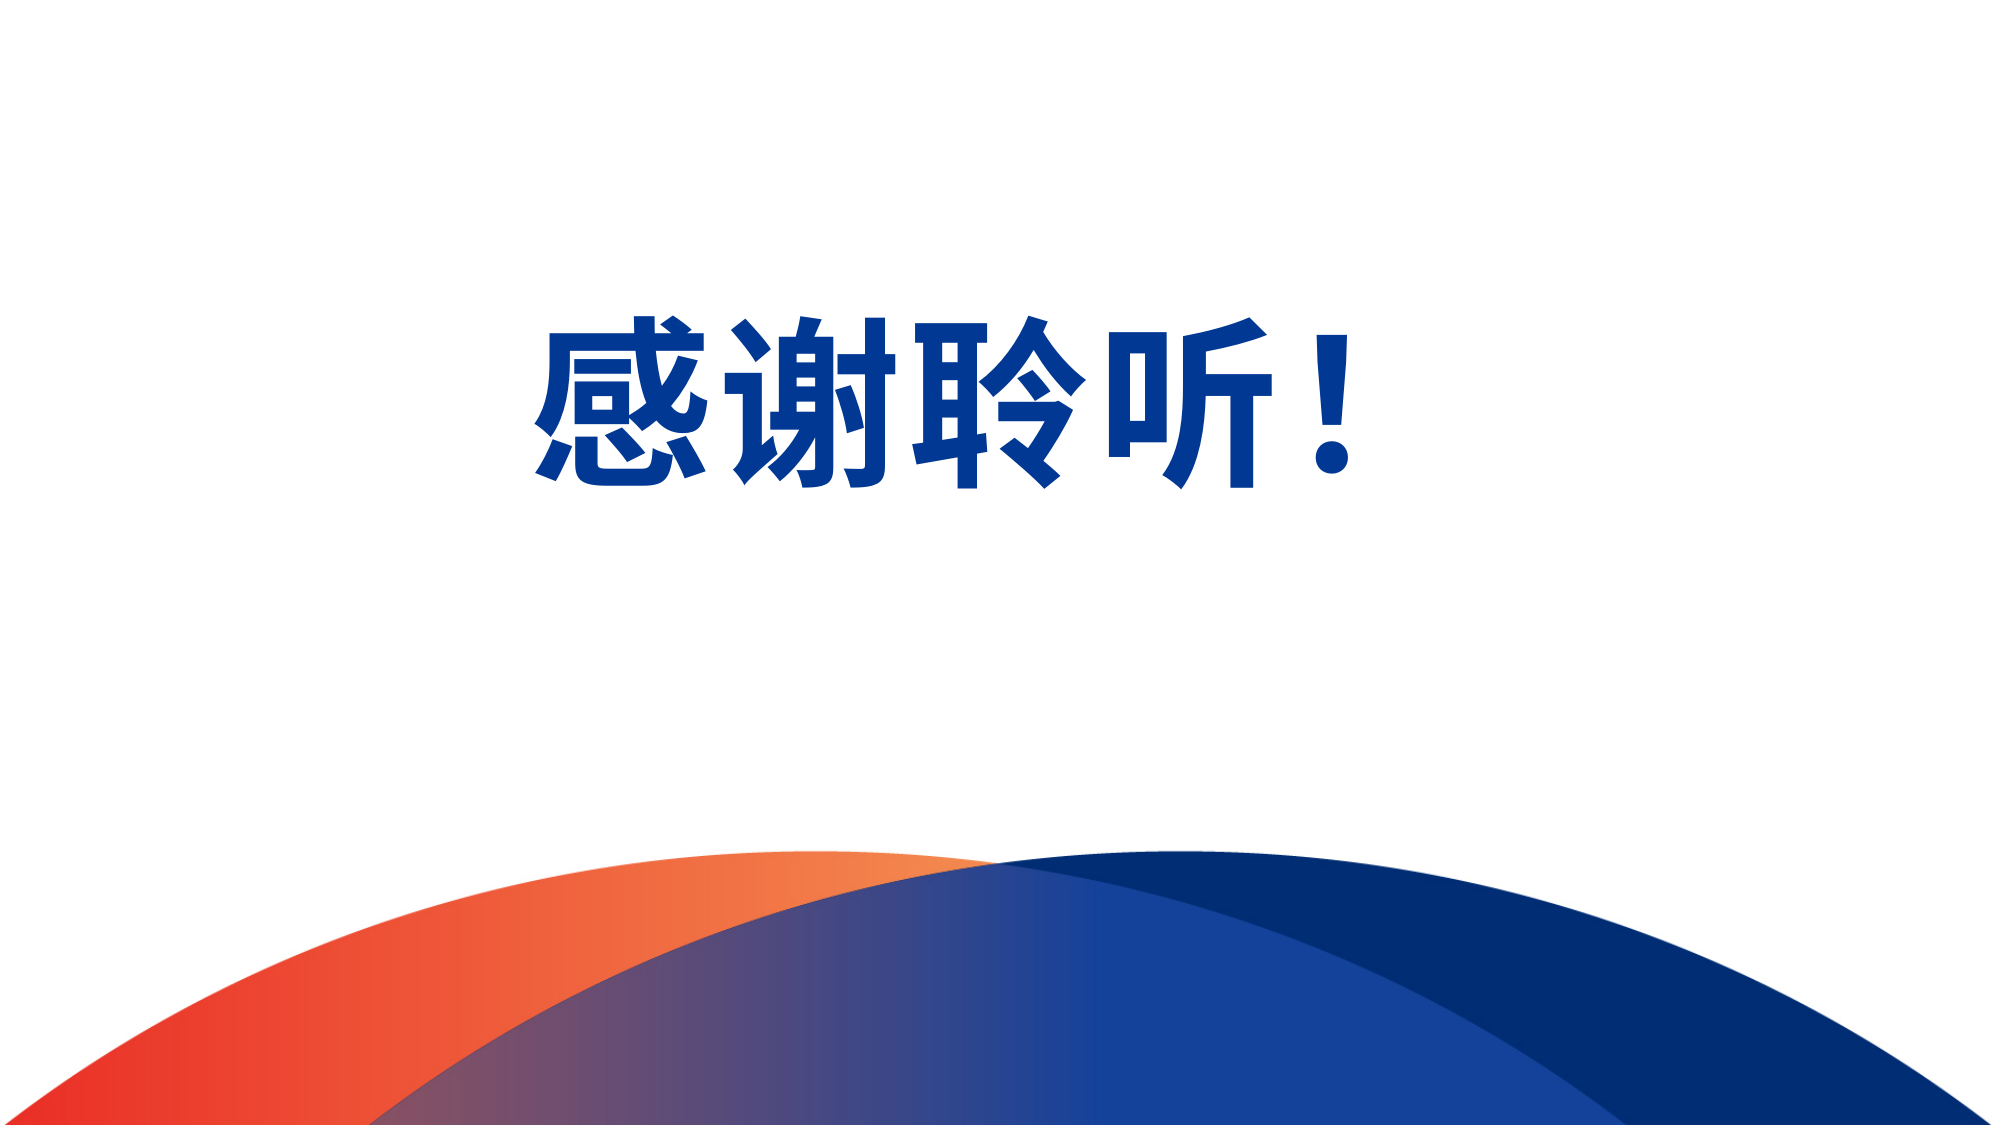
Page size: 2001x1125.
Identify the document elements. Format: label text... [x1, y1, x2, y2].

picture [0, 0, 2000, 1125]
title 感谢聆听！ [484, 236, 1516, 563]
